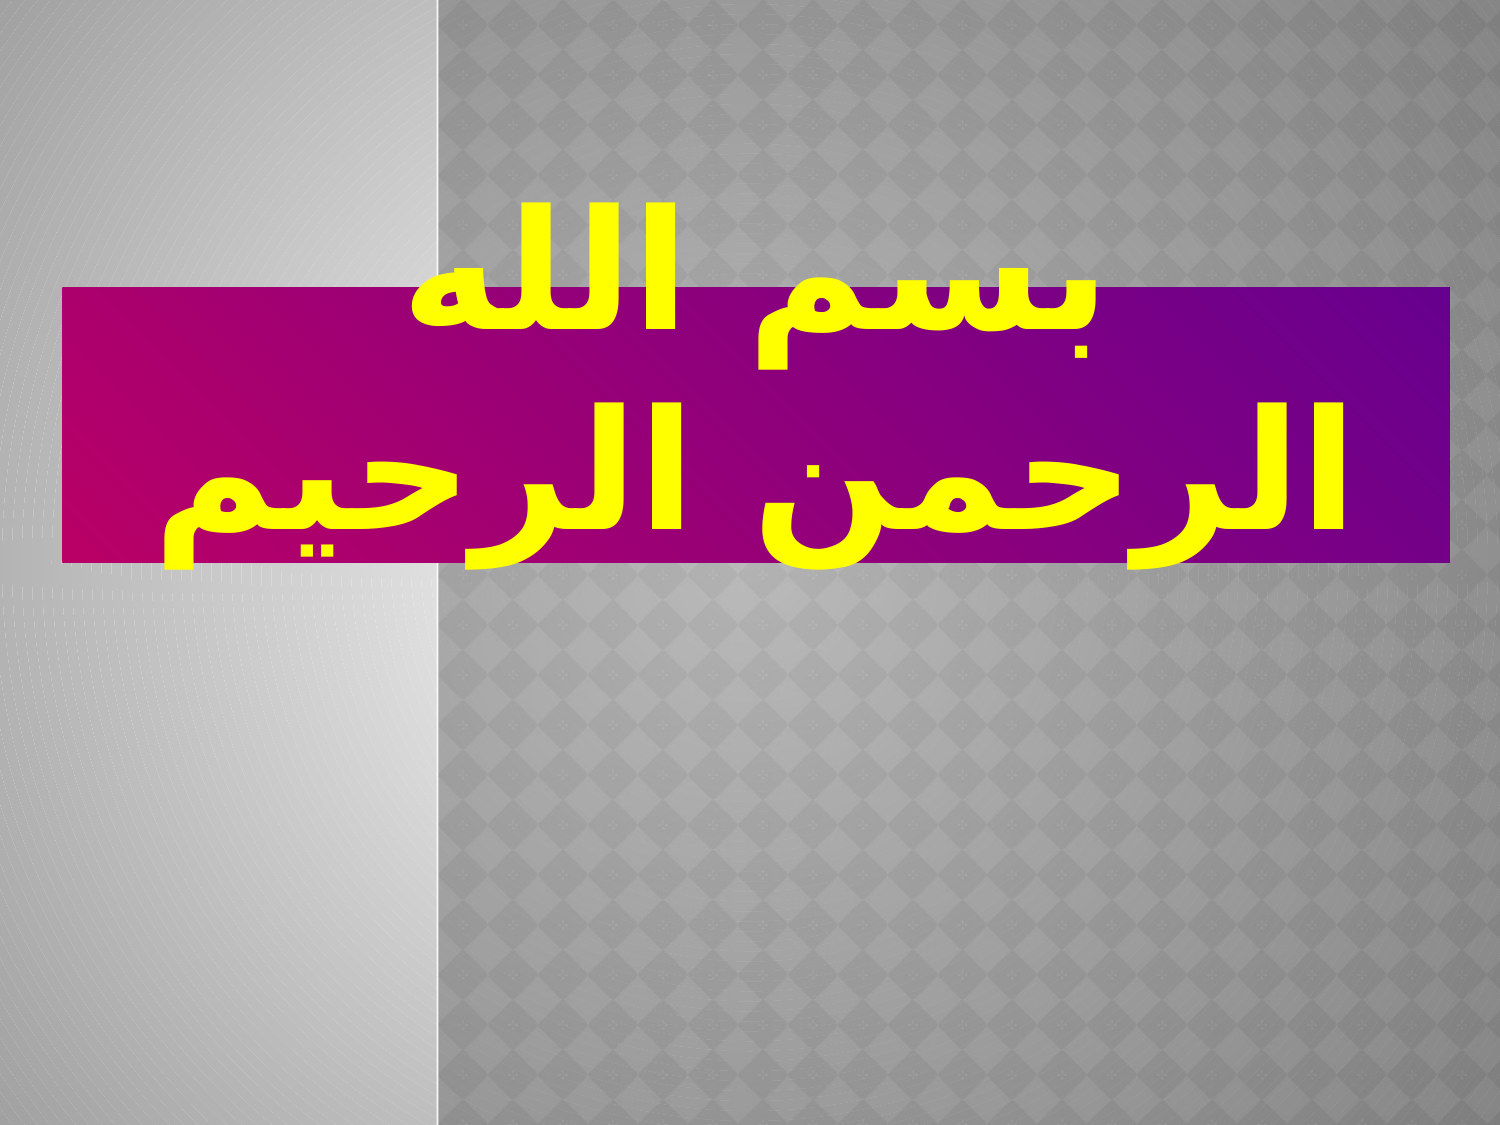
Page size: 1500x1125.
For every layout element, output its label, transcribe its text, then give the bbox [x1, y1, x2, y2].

title بسم الله الرحمن الرحيم [62, 287, 1450, 563]
